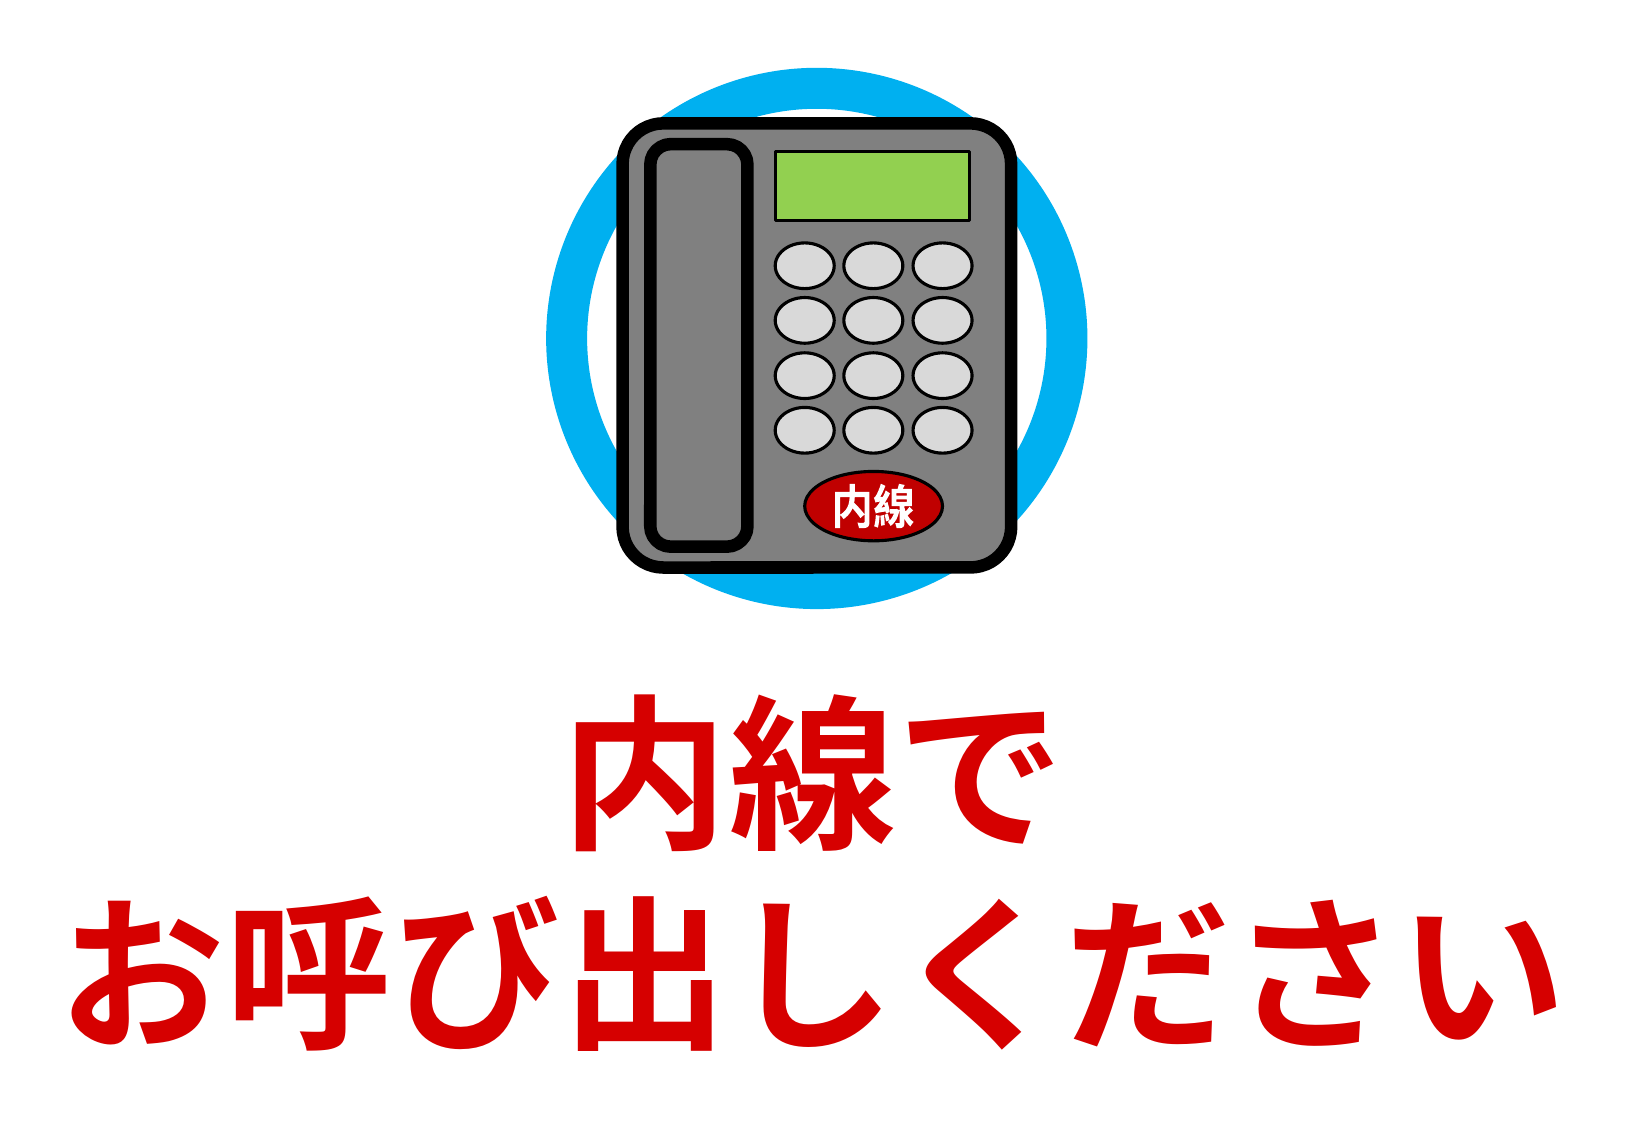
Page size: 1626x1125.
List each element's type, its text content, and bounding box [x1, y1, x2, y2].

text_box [545, 67, 1088, 610]
text_box 内線で お呼び出しください [0, 662, 1625, 1078]
